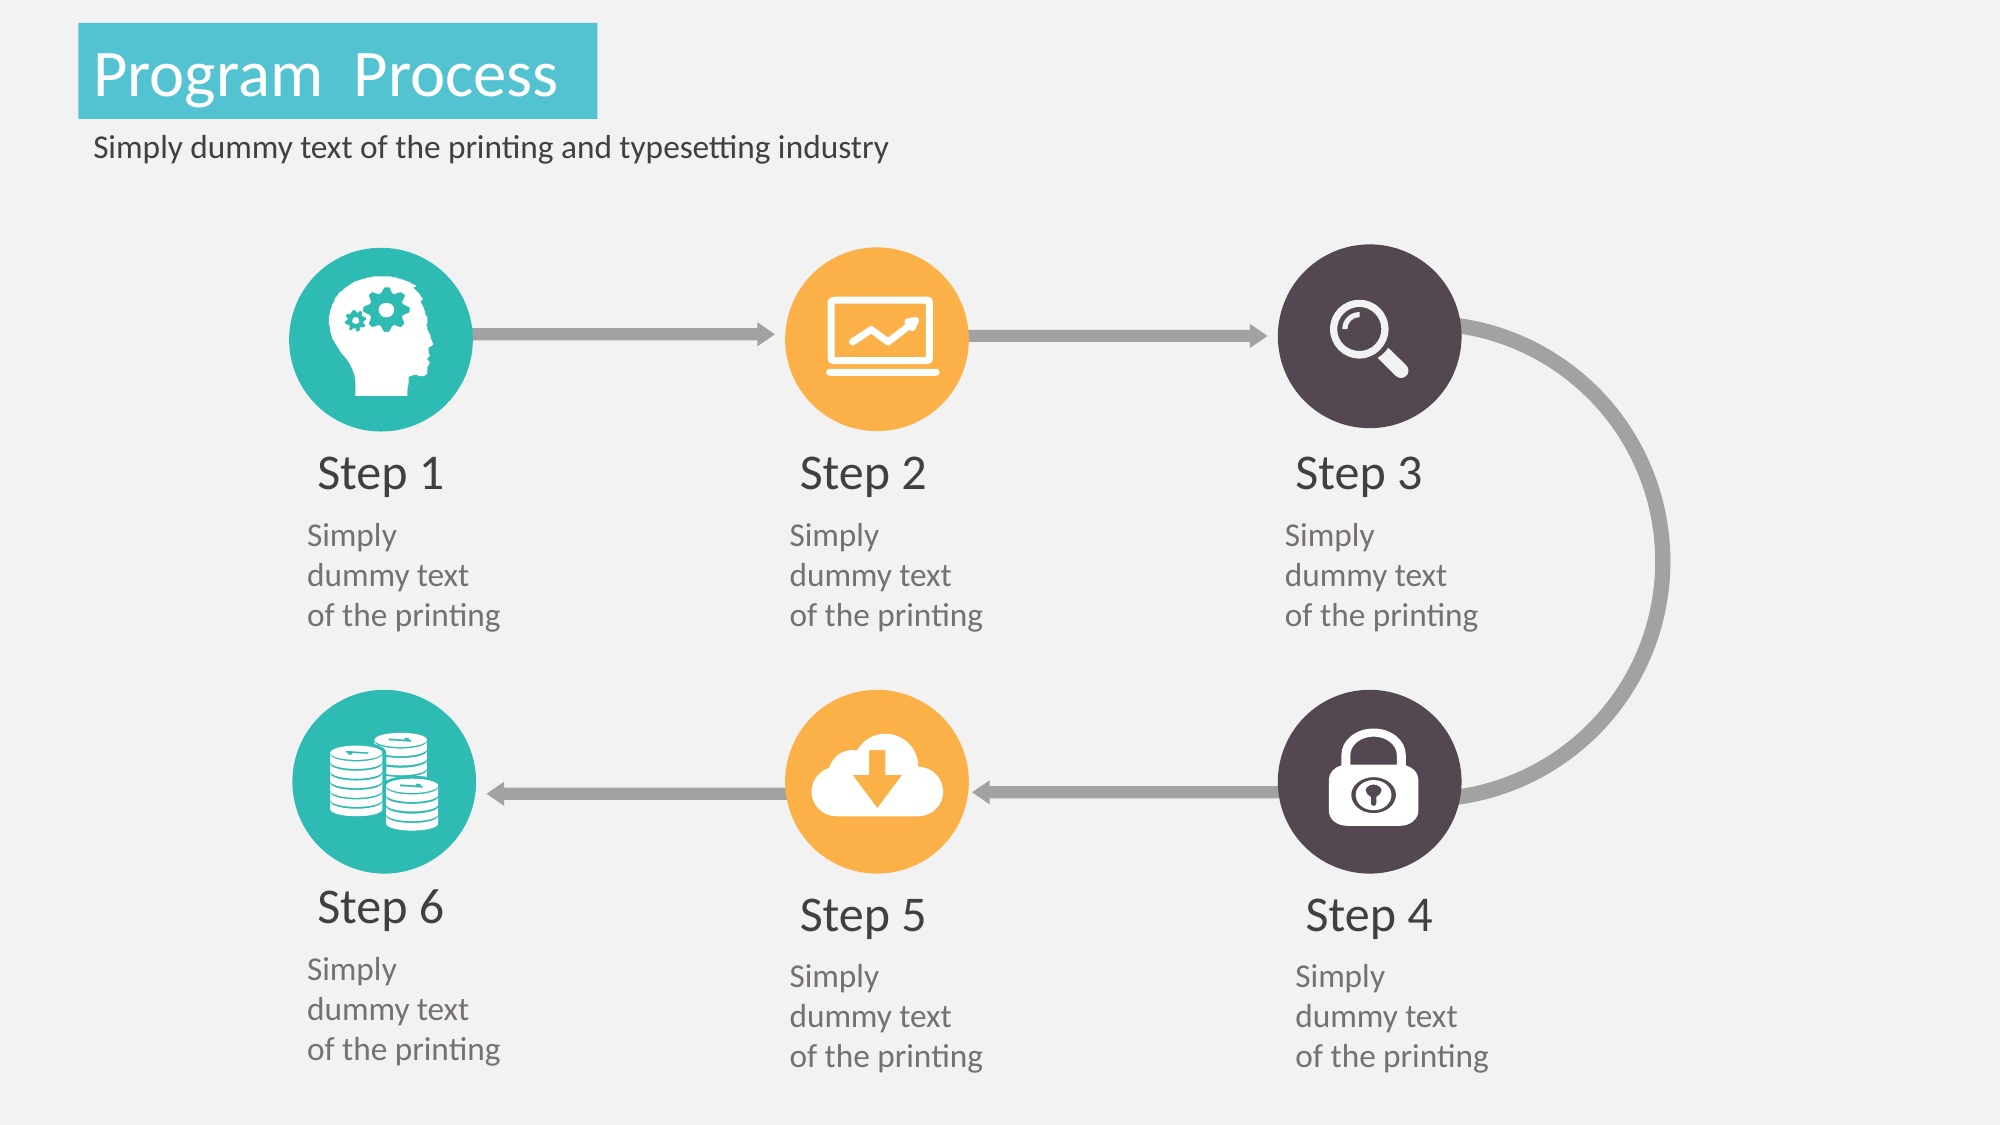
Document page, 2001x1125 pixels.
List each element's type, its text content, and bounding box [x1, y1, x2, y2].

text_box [785, 689, 969, 873]
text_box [292, 866, 539, 1077]
text_box [970, 778, 1277, 807]
text_box [1462, 317, 1672, 806]
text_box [292, 689, 477, 866]
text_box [289, 247, 473, 432]
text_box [1277, 244, 1462, 429]
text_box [292, 432, 539, 643]
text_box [1270, 432, 1517, 643]
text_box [774, 873, 1022, 1084]
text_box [1277, 689, 1462, 874]
text_box [473, 320, 777, 349]
text_box Program Process [78, 22, 826, 118]
text_box Simply dummy text of the printing and typesetting industry [78, 117, 1434, 173]
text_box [774, 432, 1022, 643]
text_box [1280, 873, 1527, 1084]
text_box [969, 321, 1270, 351]
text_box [785, 247, 969, 432]
text_box [484, 779, 785, 808]
